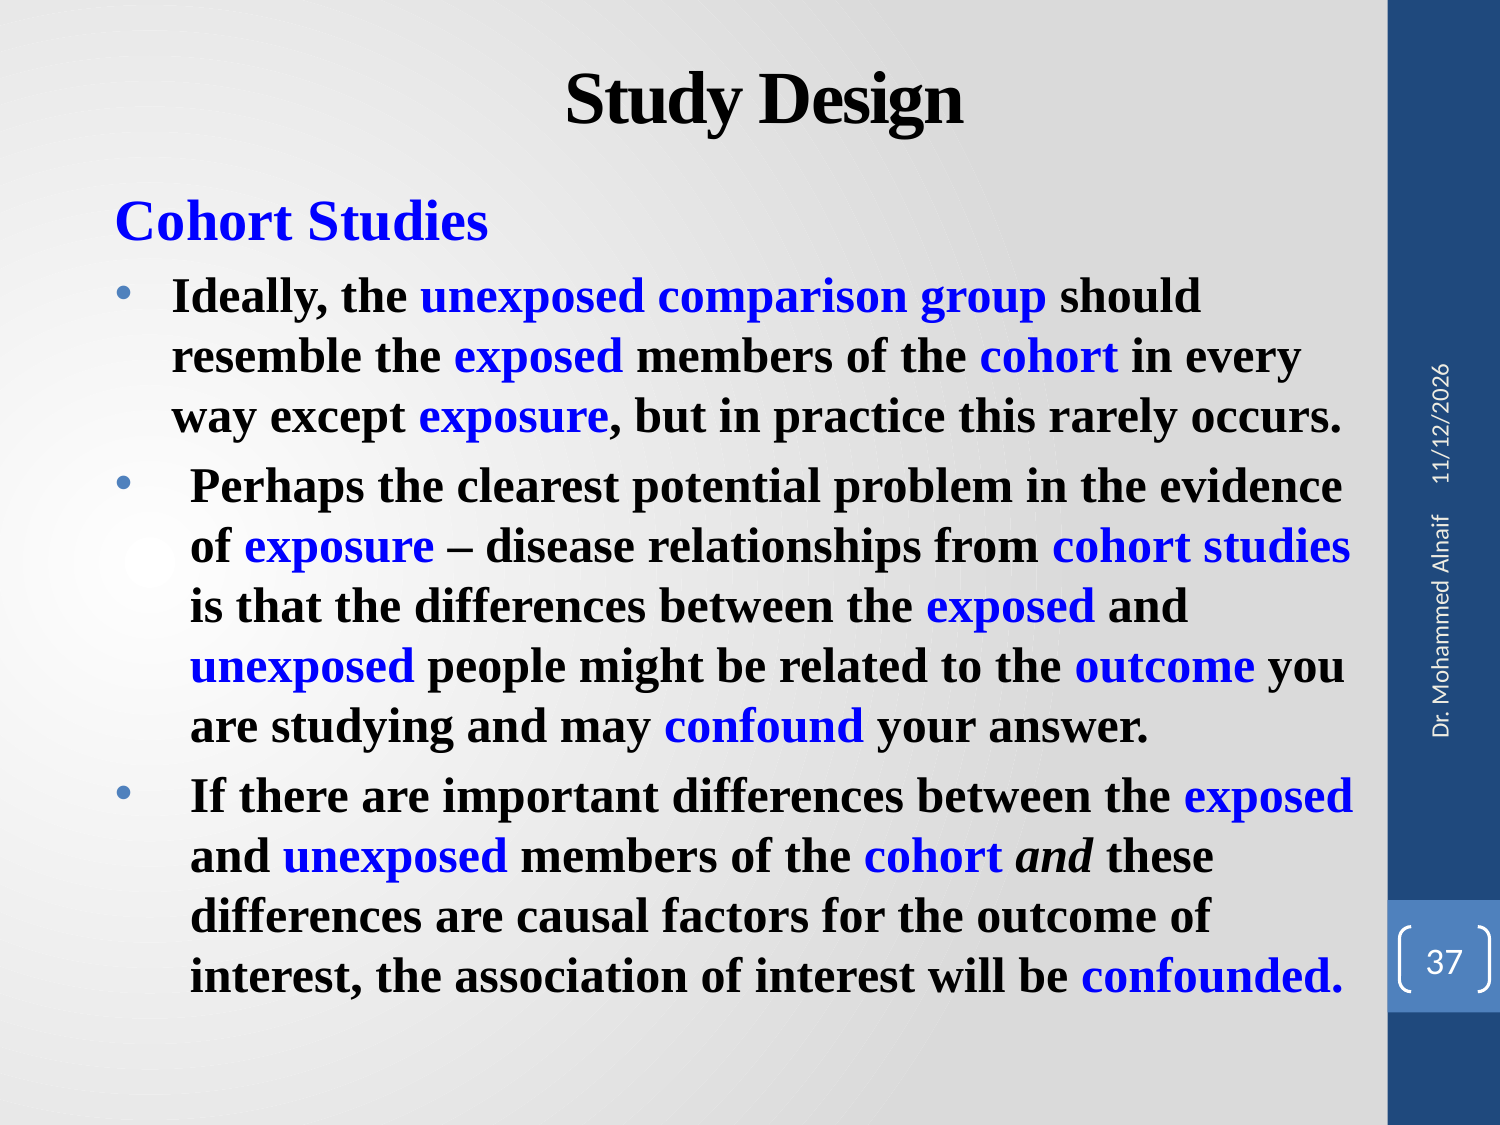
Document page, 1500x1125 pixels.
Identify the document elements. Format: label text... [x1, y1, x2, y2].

subtitle Cohort Studies Ideally, the unexposed comparison group should resemble the exposed members of the cohort in every way except exposure, but in practice this rarely occurs. Perhaps the clearest potential problem in the evidence of exposure – disease relationships from cohort studies is that the differences between the exposed and unexposed people might be related to the outcome you are studying and may confound your answer. If there are important differences between the exposed and unexposed members of the cohort and these differences are causal factors for the outcome of interest, the association of interest will be confounded. [99, 174, 1388, 1063]
slide_number 37 [1397, 925, 1492, 994]
title Study Design [112, 37, 1388, 147]
footer Dr. Mohammed Alnaif [1408, 500, 1469, 889]
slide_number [1408, 100, 1469, 500]
